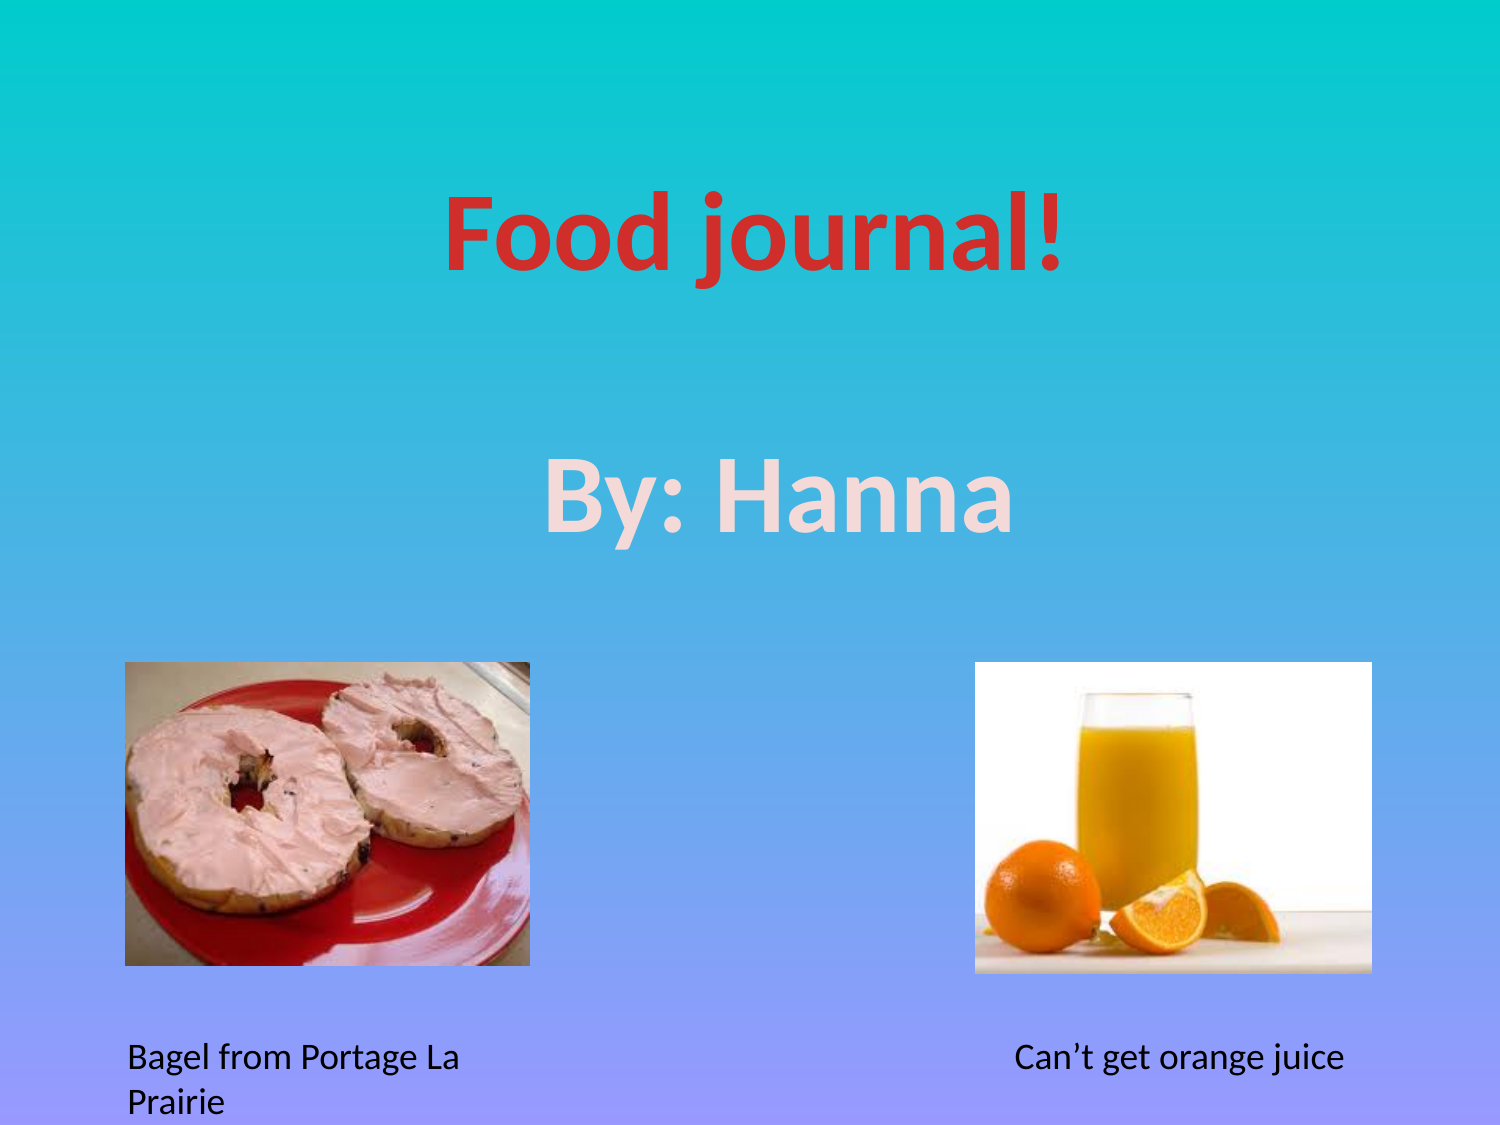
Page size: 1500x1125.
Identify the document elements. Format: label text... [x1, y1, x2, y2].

text_box Food journal! [428, 149, 1086, 300]
text_box By: Hanna [527, 412, 1032, 563]
text_box Bagel from Portage La Prairie [112, 1024, 550, 1125]
text_box Can’t get orange juice [999, 1024, 1363, 1085]
picture [974, 662, 1372, 974]
picture [124, 662, 530, 966]
